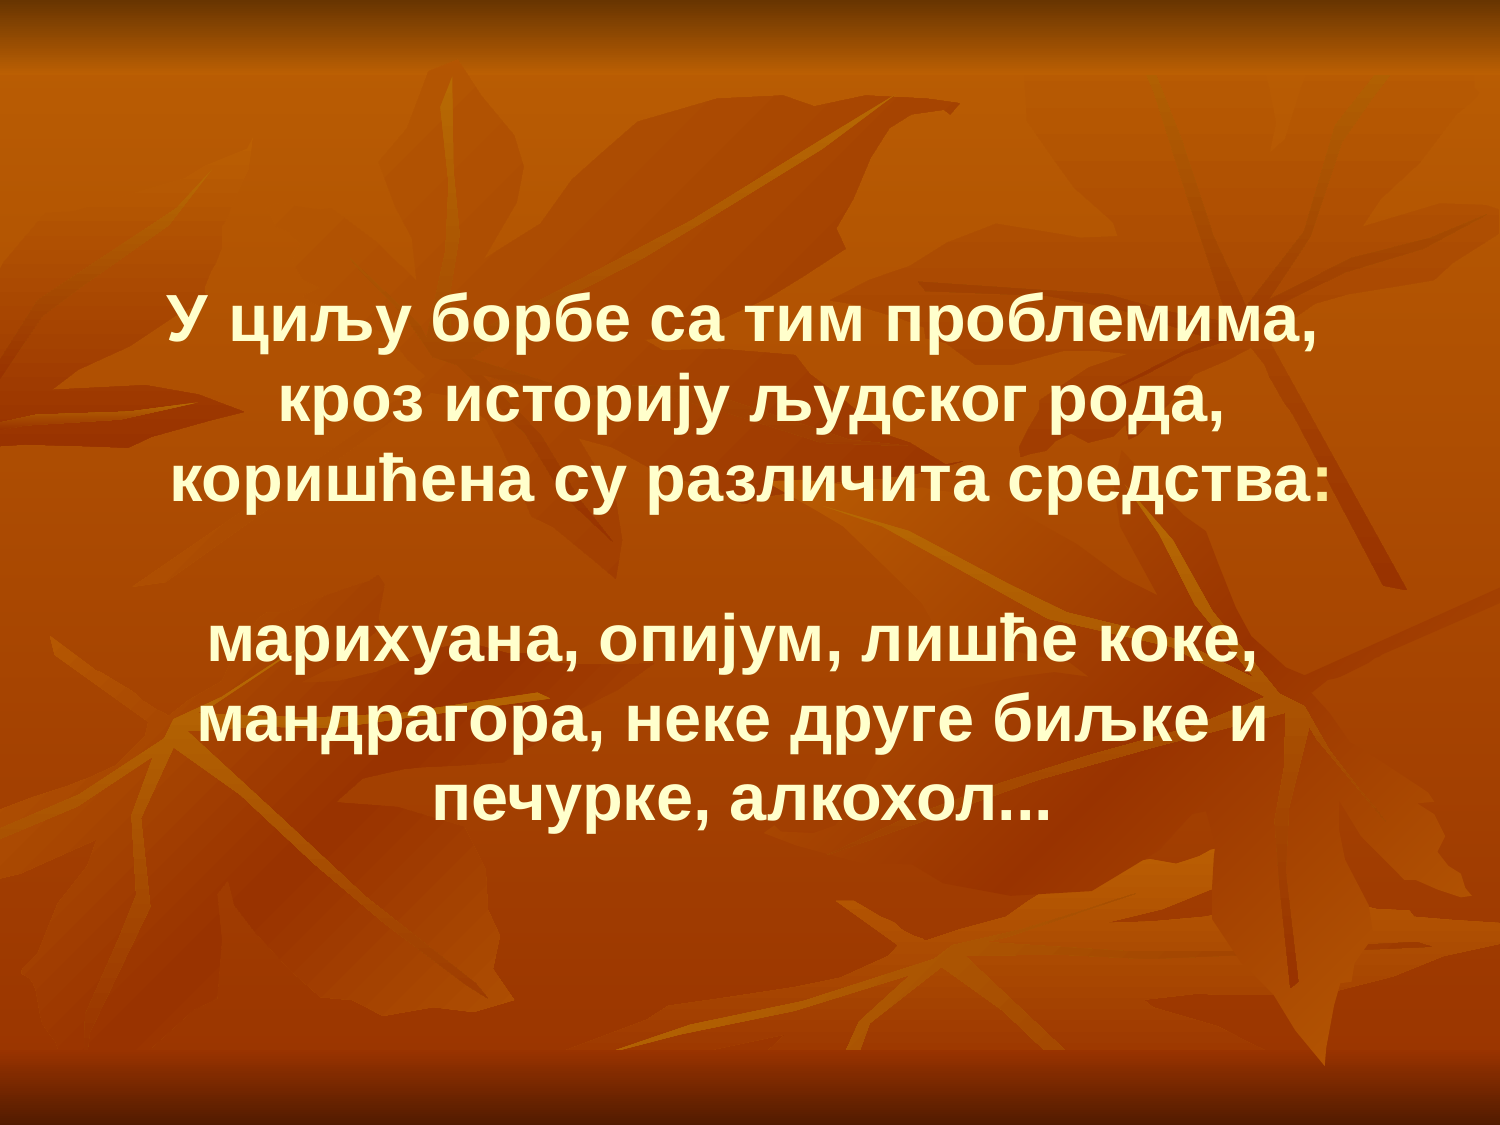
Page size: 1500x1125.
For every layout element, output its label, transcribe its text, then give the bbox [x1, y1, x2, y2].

text_box У циљу борбе са тим проблемима, кроз историју људског рода, коришћена су различита средства: марихуана, опијум, лишће коке, мандрагора, неке друге биљке и печурке, алкохол... [136, 267, 1349, 842]
